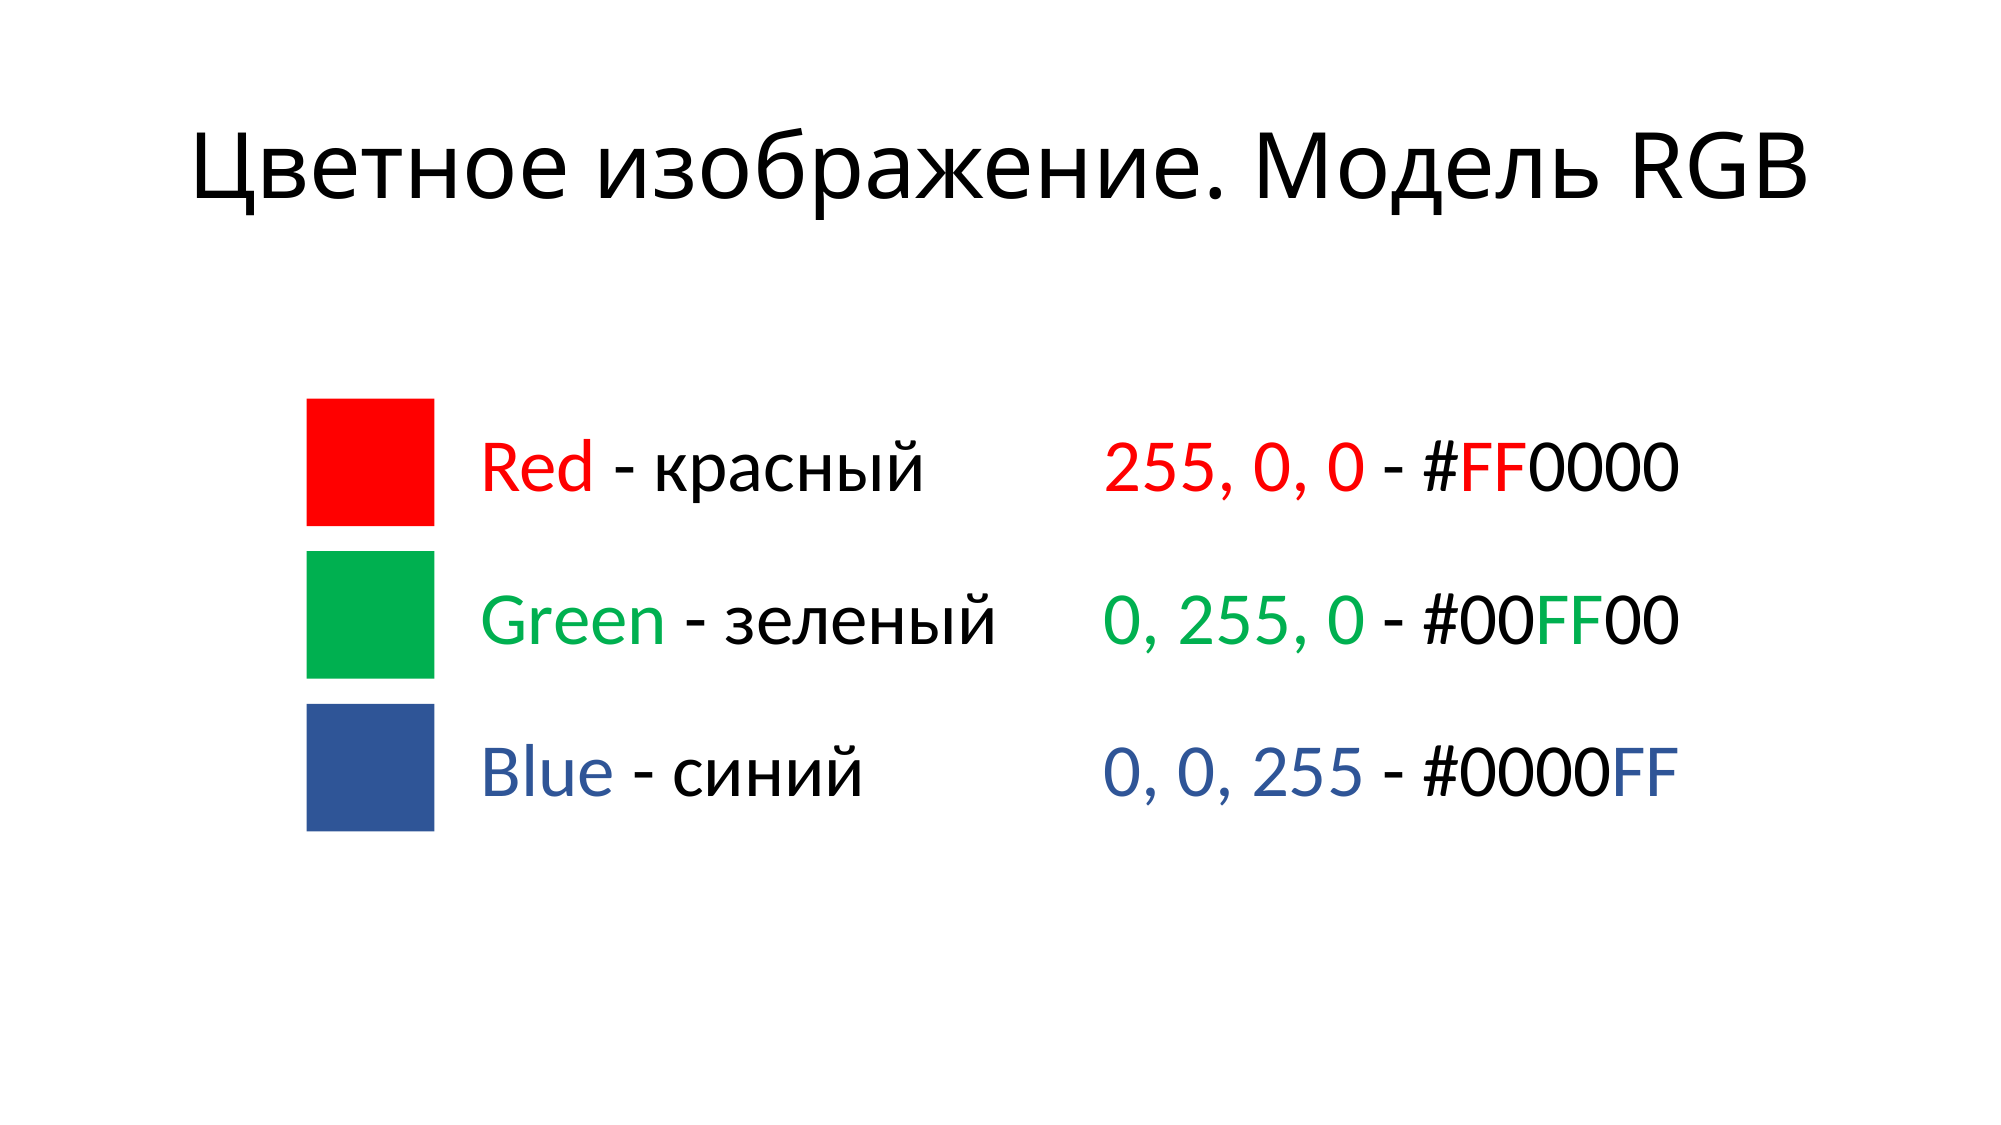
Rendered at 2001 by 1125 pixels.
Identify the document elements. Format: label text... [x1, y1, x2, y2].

text_box 255, 0, 0 - #FF0000 [1088, 409, 1696, 514]
text_box Red - красный [465, 409, 941, 514]
text_box Green - зеленый [466, 561, 1014, 667]
text_box [306, 703, 435, 832]
title Цветное изображение. Модель RGB [137, 59, 1863, 278]
text_box [306, 550, 435, 680]
text_box 0, 0, 255 - #0000FF [1088, 714, 1696, 820]
text_box [306, 397, 435, 527]
text_box Blue - синий [465, 714, 881, 820]
text_box 0, 255, 0 - #00FF00 [1088, 561, 1696, 667]
